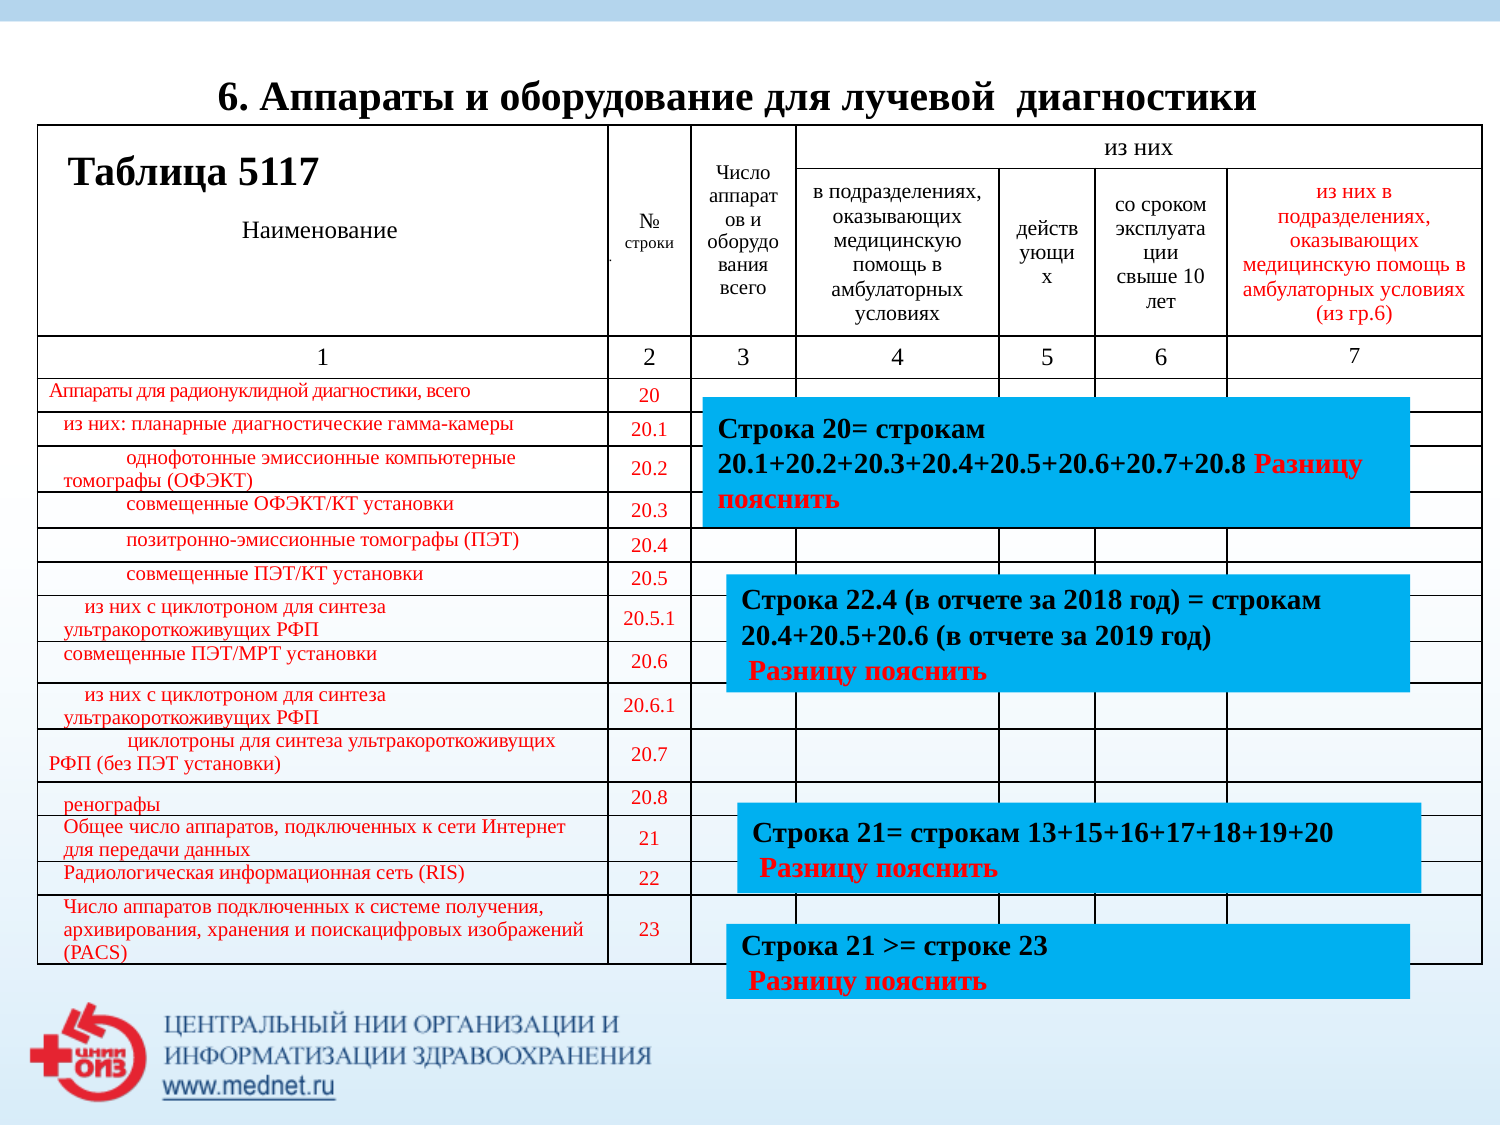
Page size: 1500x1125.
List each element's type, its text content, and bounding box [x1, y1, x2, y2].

picture [0, 0, 1500, 1125]
table_cell 20.3 [609, 493, 690, 527]
table_cell [1096, 783, 1226, 802]
table_cell Число аппаратов подключенных к системе получения, архивирования, хранения и поискацифровых изображений (PACS) [38, 896, 607, 963]
table_cell однофотонные эмиссионные компьютерные томографы (ОФЭКТ) [38, 447, 607, 491]
table_cell [1000, 693, 1094, 728]
table_cell [1228, 730, 1481, 781]
table_cell 3 [692, 337, 795, 378]
table_cell в подразделениях, оказывающих медицинскую помощь в амбулаторных условиях [797, 169, 998, 335]
table_cell действующих [1000, 169, 1094, 335]
table_cell позитронно-эмиссионные томографы (ПЭТ) [38, 529, 607, 561]
table_cell [1228, 896, 1481, 963]
table_cell [1422, 816, 1481, 861]
table_header Наименование [38, 126, 607, 335]
table_cell из них с циклотроном для синтеза ультракороткоживущих РФП [38, 596, 607, 641]
table_cell Аппараты для радионуклидной диагностики, всего [38, 379, 607, 411]
table_cell [1000, 563, 1094, 574]
table_cell 20.8 [609, 783, 690, 815]
table_cell [692, 862, 737, 894]
table_cell [1096, 896, 1226, 923]
table_cell со сроком эксплуатации свыше 10 лет [1096, 169, 1226, 335]
table_cell [797, 783, 998, 802]
table_cell [1422, 862, 1481, 894]
table_cell [1411, 413, 1481, 445]
table_cell [1096, 693, 1226, 728]
table_header Число аппаратов и оборудования всего [692, 126, 795, 335]
table_cell 2 [609, 337, 690, 378]
table_cell 20.1 [609, 413, 690, 445]
table_cell 4 [797, 337, 998, 378]
table_cell [1096, 730, 1226, 781]
table_cell 20.5 [609, 563, 690, 595]
table_cell [1411, 642, 1481, 682]
table_cell 20.4 [609, 529, 690, 561]
table_cell [1228, 684, 1481, 728]
table_cell [692, 730, 795, 781]
table_cell [797, 896, 998, 923]
table_cell 7 [1228, 337, 1481, 378]
text_box 6. Аппараты и оборудование для лучевой диагностики [37, 62, 1438, 124]
table_cell [1000, 379, 1094, 397]
table_cell ренографы [38, 783, 607, 815]
table_cell [1096, 563, 1226, 574]
table_cell [797, 693, 998, 728]
table_cell совмещенные ПЭТ/КТ установки [38, 563, 607, 595]
table_cell [1000, 730, 1094, 781]
table_cell 20.6 [609, 642, 690, 682]
text_box Строка 20= строкам 20.1+20.2+20.3+20.4+20.5+20.6+20.7+20.8 Разницу пояснить [702, 397, 1411, 527]
table_cell совмещенные ПЭТ/МРТ установки [38, 642, 607, 682]
table_cell [692, 413, 702, 445]
table_cell [1000, 529, 1094, 561]
table_cell [692, 379, 795, 411]
table_cell 5 [1000, 337, 1094, 378]
table_cell 6 [1096, 337, 1226, 378]
table_cell [1228, 563, 1481, 595]
table_cell [692, 447, 702, 491]
table_cell 22 [609, 862, 690, 894]
table_cell [797, 730, 998, 781]
table_cell 20 [609, 379, 690, 411]
table_cell [1000, 896, 1094, 923]
table_cell [1000, 783, 1094, 802]
text_box Строка 22.4 (в отчете за 2018 год) = строкам 20.4+20.5+20.6 (в отчете за 2019 год) Разницу пояснить [726, 574, 1411, 693]
table_cell [1228, 529, 1481, 561]
table_cell совмещенные ОФЭКТ/КТ установки [38, 493, 607, 527]
table_cell [1411, 493, 1481, 527]
table_cell [692, 529, 795, 561]
table_cell [1228, 379, 1481, 411]
table_cell [692, 816, 737, 861]
table_cell из них: планарные диагностические гамма-камеры [38, 413, 607, 445]
table_cell 21 [609, 816, 690, 861]
table_cell [692, 596, 726, 641]
table_cell [797, 563, 998, 574]
table_cell [797, 529, 998, 561]
text_box Строка 21= строкам 13+15+16+17+18+19+20 Разницу пояснить [737, 802, 1422, 894]
table_cell [692, 896, 795, 963]
table_cell [692, 642, 726, 682]
table_cell [692, 493, 702, 527]
table_cell из них с циклотроном для синтеза ультракороткоживущих РФП [38, 684, 607, 728]
table_cell Радиологическая информационная сеть (RIS) [38, 862, 607, 894]
table_cell [1096, 529, 1226, 561]
table_header из них [797, 126, 1481, 168]
table_cell 1 [38, 337, 607, 378]
table_cell [1411, 447, 1481, 491]
table_cell [1096, 379, 1226, 397]
table_cell из них в подразделениях, оказывающих медицинскую помощь в амбулаторных условиях (из гр.6) [1228, 169, 1481, 335]
table_cell [1411, 596, 1481, 641]
table_cell [797, 379, 998, 397]
table_cell 20.6.1 [609, 684, 690, 728]
table_cell [692, 563, 795, 595]
table_cell Общее число аппаратов, подключенных к сети Интернет для передачи данных [38, 816, 607, 861]
table_cell 23 [609, 896, 690, 963]
table_cell циклотроны для синтеза ультракороткоживущих РФП (без ПЭТ установки) [38, 730, 607, 781]
text_box Строка 21 >= строке 23 Разницу пояснить [726, 923, 1411, 999]
table_cell 20.2 [609, 447, 690, 491]
table_cell 20.5.1 [609, 596, 690, 641]
table_header № строки [609, 126, 690, 335]
table_cell 20.7 [609, 730, 690, 781]
table_cell [692, 684, 795, 728]
table_cell [692, 783, 795, 815]
table_cell [1228, 783, 1481, 815]
